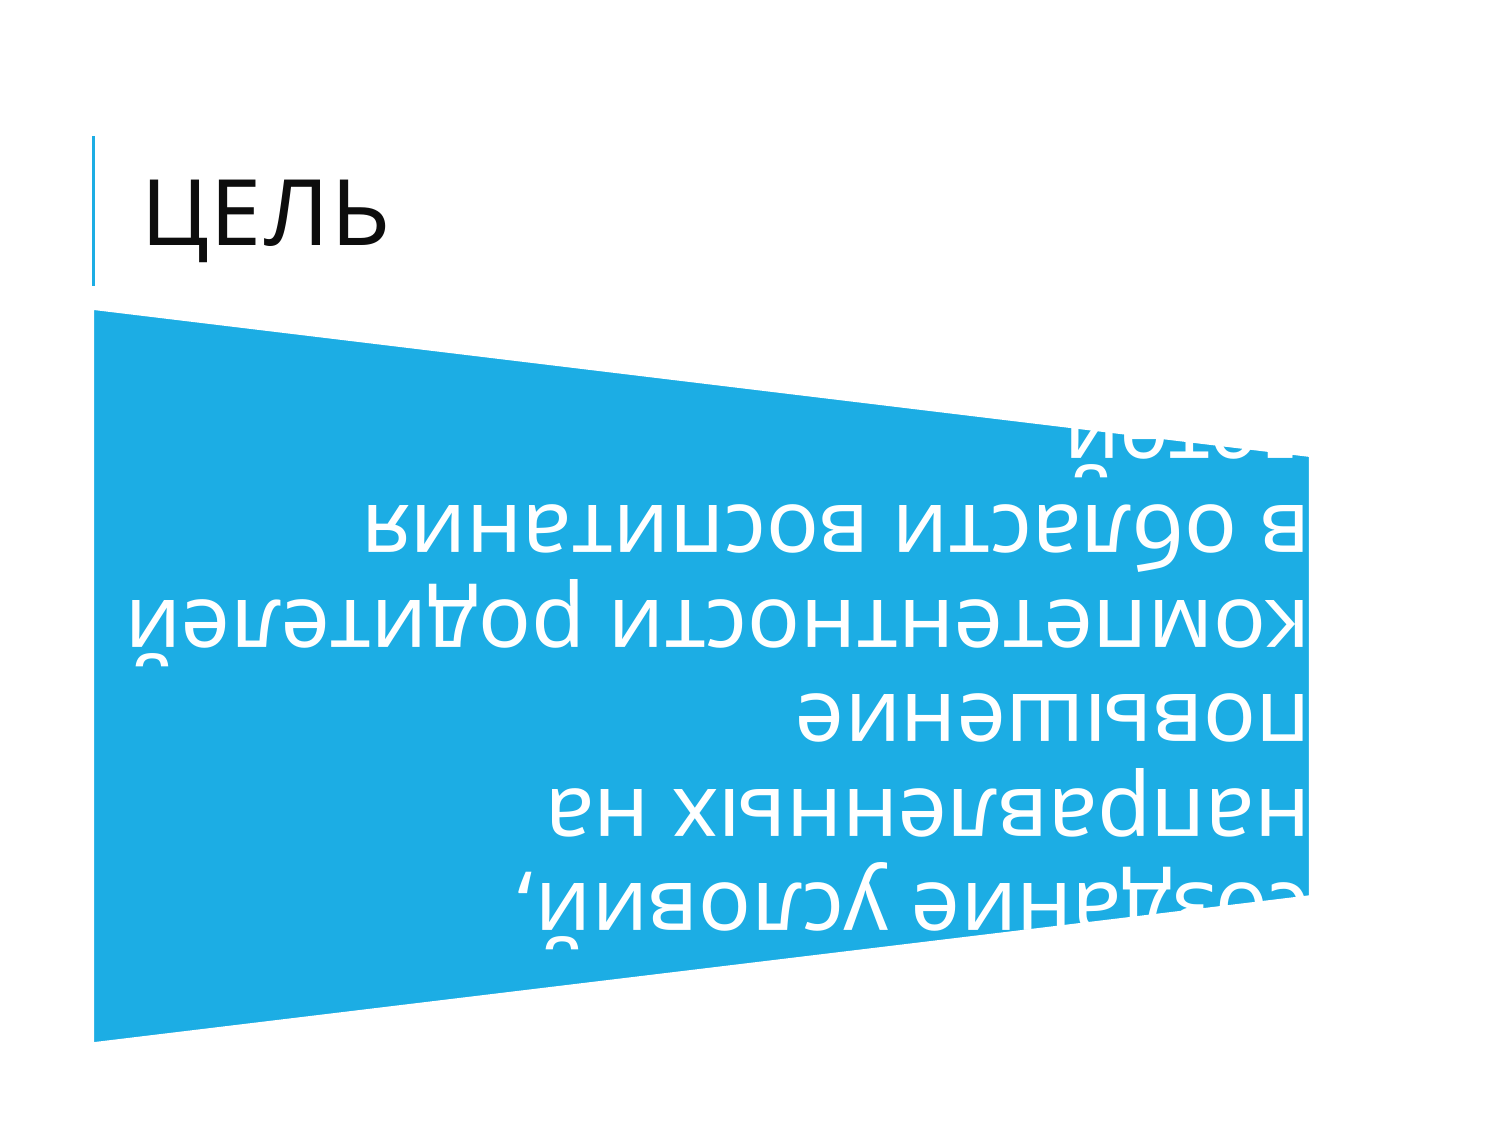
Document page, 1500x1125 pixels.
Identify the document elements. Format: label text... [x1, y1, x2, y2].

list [92, 307, 1311, 1044]
title цель [126, 96, 1322, 342]
